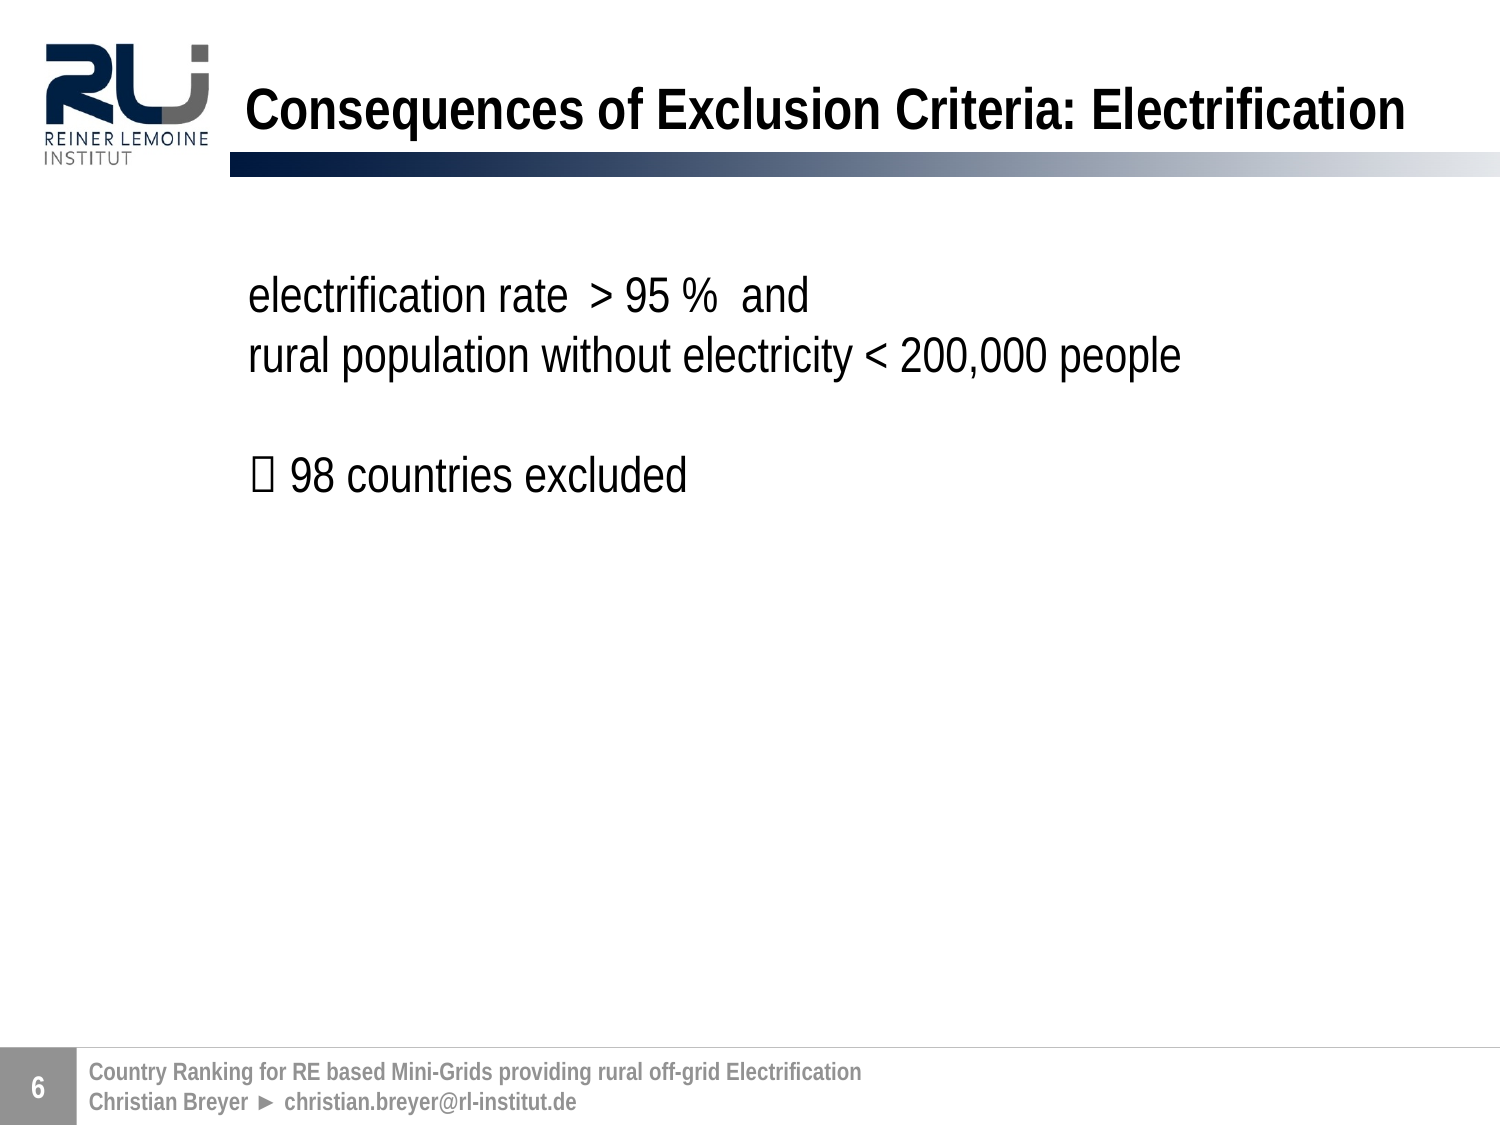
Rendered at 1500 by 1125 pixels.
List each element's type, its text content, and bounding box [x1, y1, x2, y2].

picture [230, 152, 1500, 177]
title Consequences of Exclusion Criteria: Electrification [230, 45, 1500, 149]
picture [44, 43, 210, 166]
text_box electrification rate > 95 % and rural population without electricity < 200,000 people  98 countries excluded [233, 255, 1462, 511]
